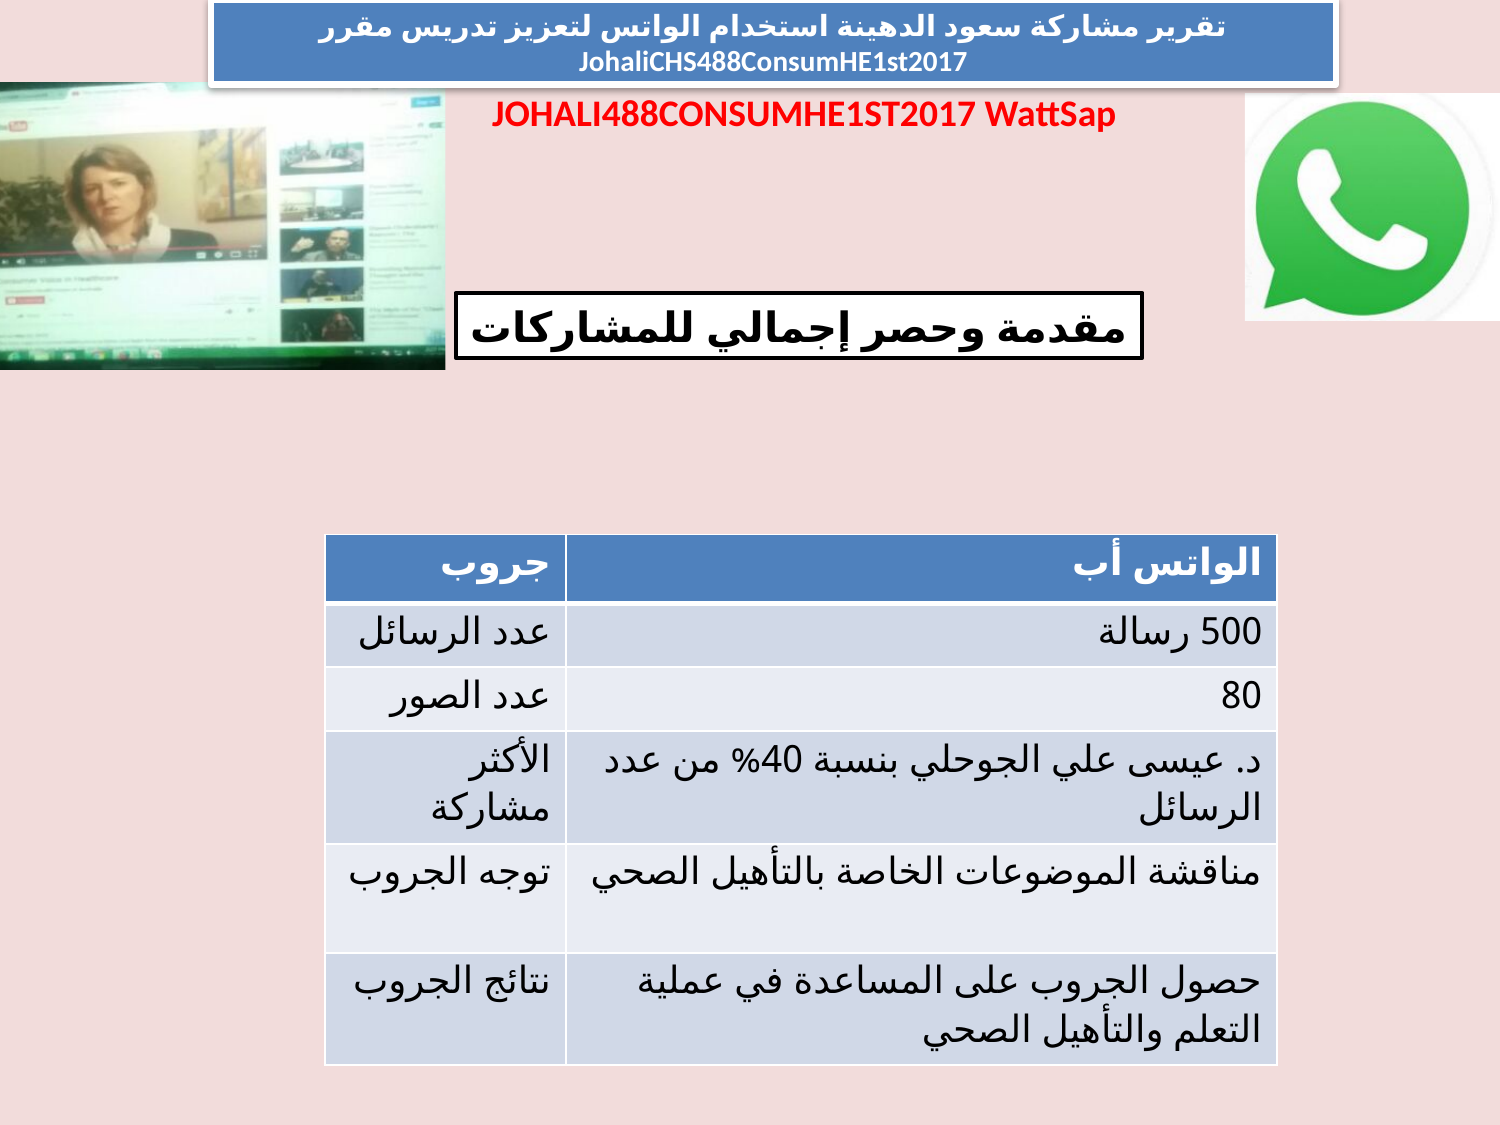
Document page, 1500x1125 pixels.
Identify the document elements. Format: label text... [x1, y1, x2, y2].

text_box JOHALI488CONSUMHE1ST2017 WattSap [446, 81, 1172, 142]
table_cell نتائج الجروب [326, 954, 565, 1064]
table_cell حصول الجروب على المساعدة في عملية التعلم والتأهيل الصحي [567, 954, 1276, 1064]
picture [0, 81, 446, 370]
table_header جروب [326, 535, 565, 601]
table_cell عدد الصور [326, 668, 565, 730]
table_cell توجه الجروب [326, 845, 565, 952]
picture [1244, 93, 1500, 321]
table_cell عدد الرسائل [326, 606, 565, 666]
table_cell د. عيسى علي الجوحلي بنسبة 40% من عدد الرسائل [567, 732, 1276, 843]
table_cell 500 رسالة [567, 606, 1276, 666]
text_box مقدمة وحصر إجمالي للمشاركات [454, 291, 1144, 360]
table_header الواتس أب [567, 535, 1276, 601]
table_cell 80 [567, 668, 1276, 730]
table_cell مناقشة الموضوعات الخاصة بالتأهيل الصحي [567, 845, 1276, 952]
table_cell الأكثر مشاركة [326, 732, 565, 843]
text_box تقرير مشاركة سعود الدهينة استخدام الواتس لتعزيز تدريس مقرر JohaliCHS488ConsumHE1st2017 [208, 0, 1339, 88]
